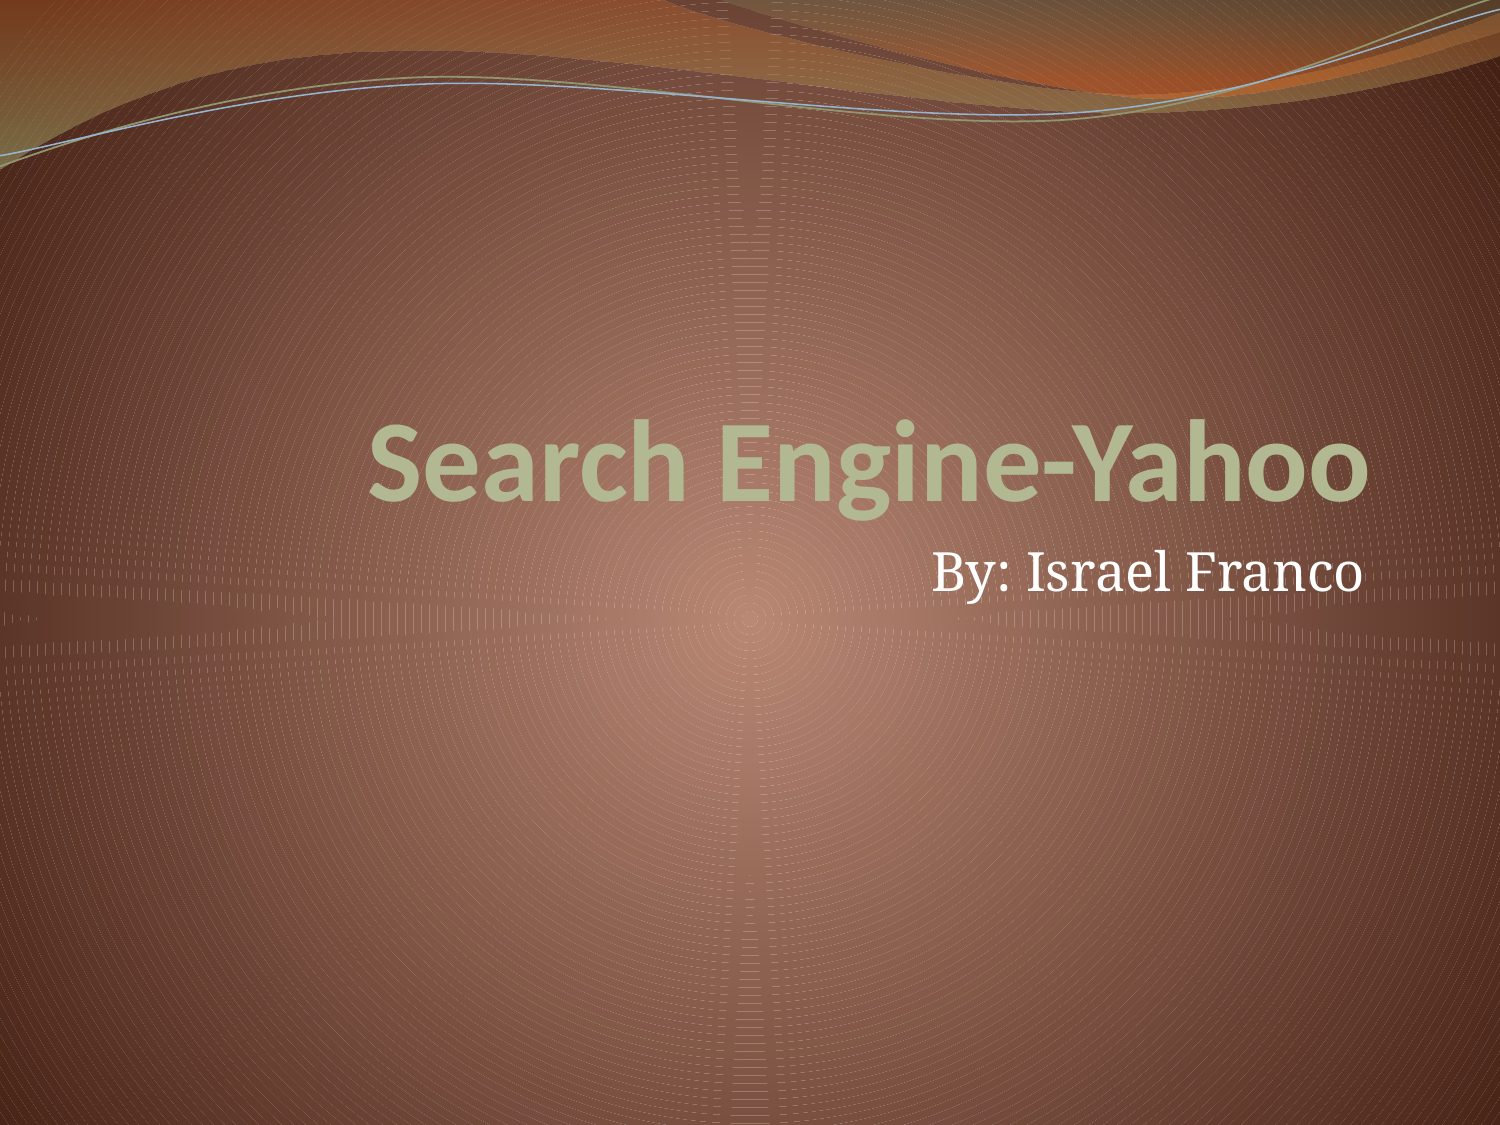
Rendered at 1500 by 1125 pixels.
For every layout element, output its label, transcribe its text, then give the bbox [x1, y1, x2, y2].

subtitle By: Israel Franco [87, 529, 1376, 818]
title Search Engine-Yahoo [87, 224, 1376, 525]
